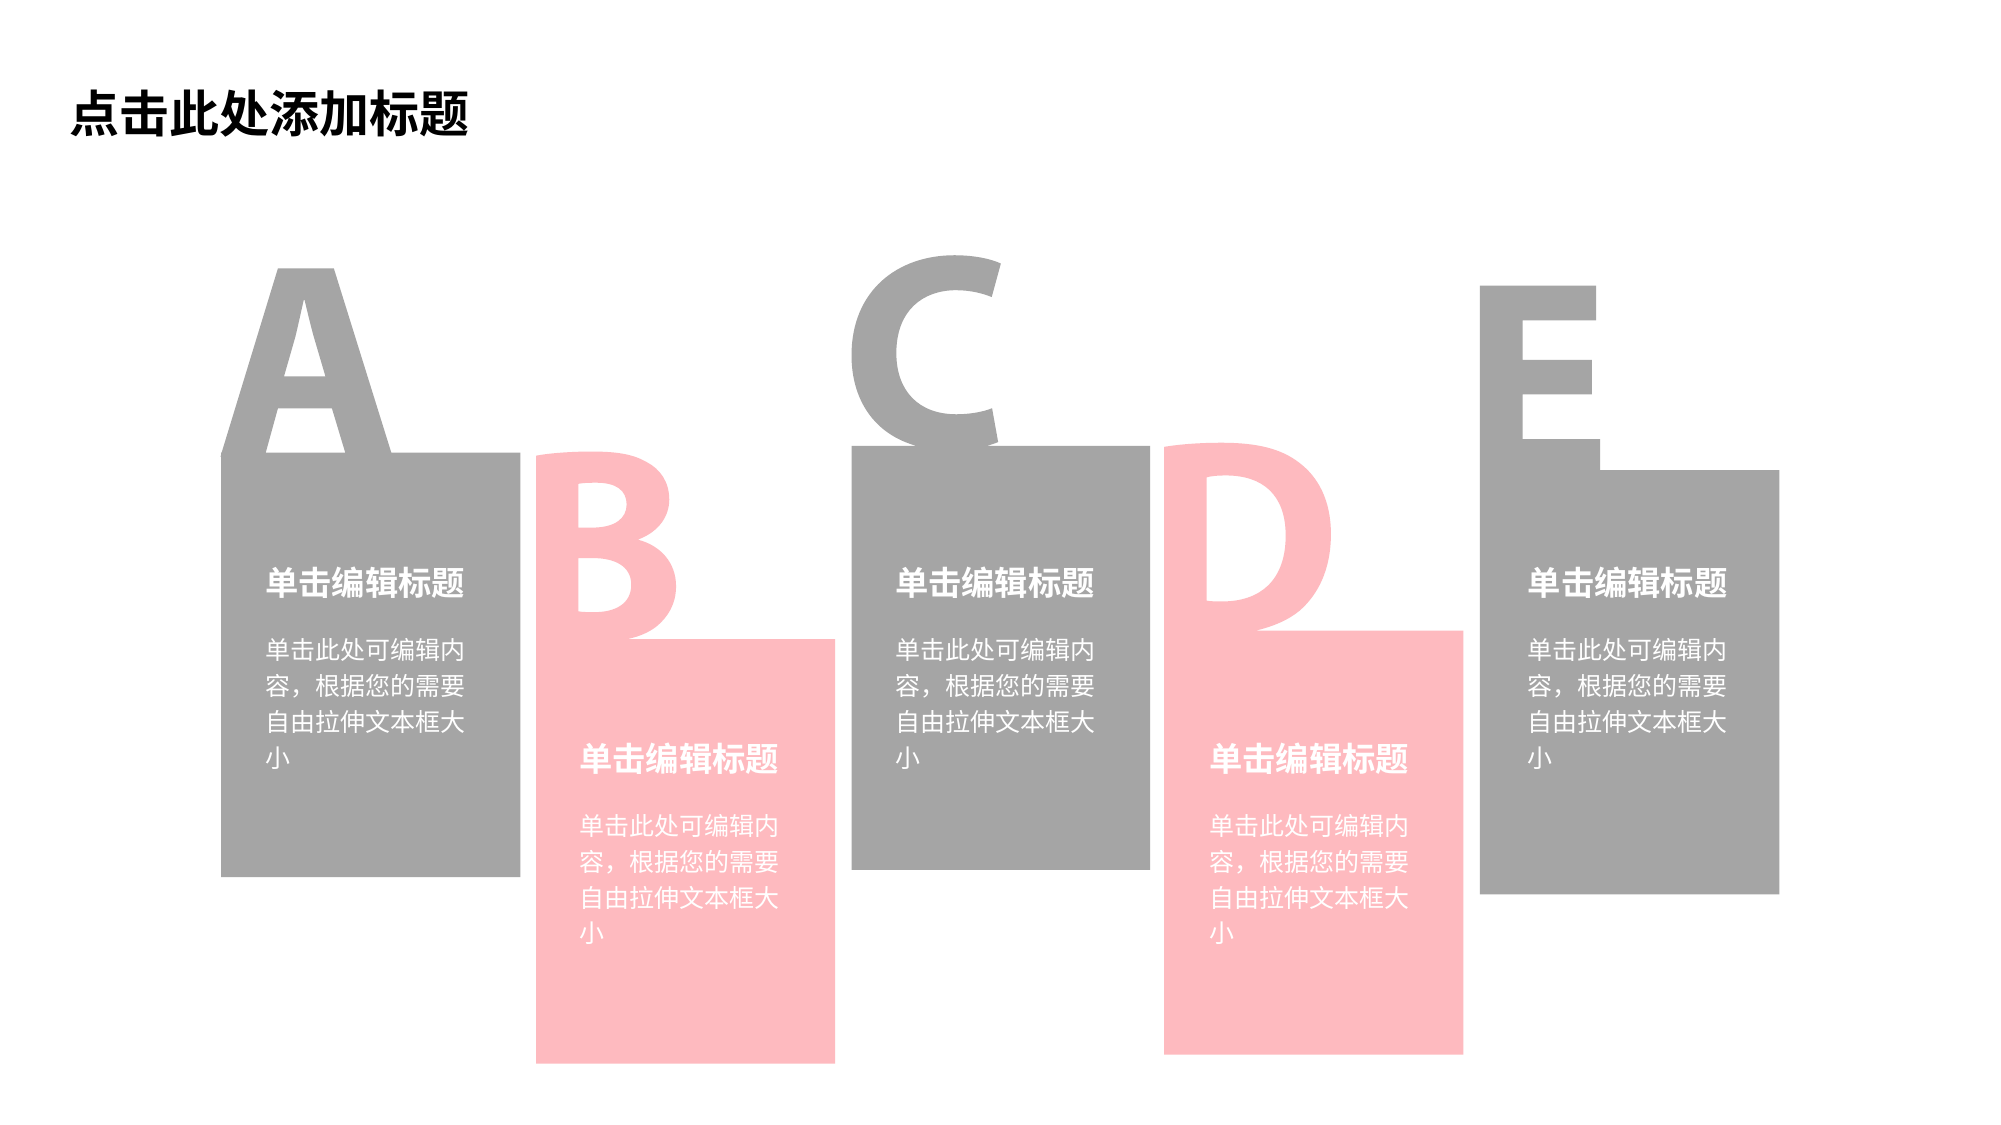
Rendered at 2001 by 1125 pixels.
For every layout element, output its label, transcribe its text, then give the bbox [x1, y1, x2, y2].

text_box [1164, 442, 1464, 1055]
text_box 单击编辑标题 [1209, 729, 1422, 778]
text_box 单击此处可编辑内容，根据您的需要自由拉伸文本框大小 [579, 804, 793, 949]
text_box 单击此处可编辑内容，根据您的需要自由拉伸文本框大小 [1527, 628, 1741, 773]
text_box [851, 255, 1151, 870]
text_box 单击编辑标题 [1527, 553, 1741, 602]
text_box [220, 268, 521, 878]
text_box [1479, 285, 1780, 895]
text_box 单击此处可编辑内容，根据您的需要自由拉伸文本框大小 [895, 628, 1108, 773]
text_box 单击编辑标题 [579, 729, 793, 778]
text_box [536, 451, 836, 1064]
text_box 点击此处添加标题 [55, 75, 507, 151]
text_box 单击此处可编辑内容，根据您的需要自由拉伸文本框大小 [1209, 804, 1422, 949]
text_box 单击此处可编辑内容，根据您的需要自由拉伸文本框大小 [265, 628, 478, 773]
text_box 单击编辑标题 [265, 553, 478, 602]
text_box 单击编辑标题 [895, 553, 1108, 602]
